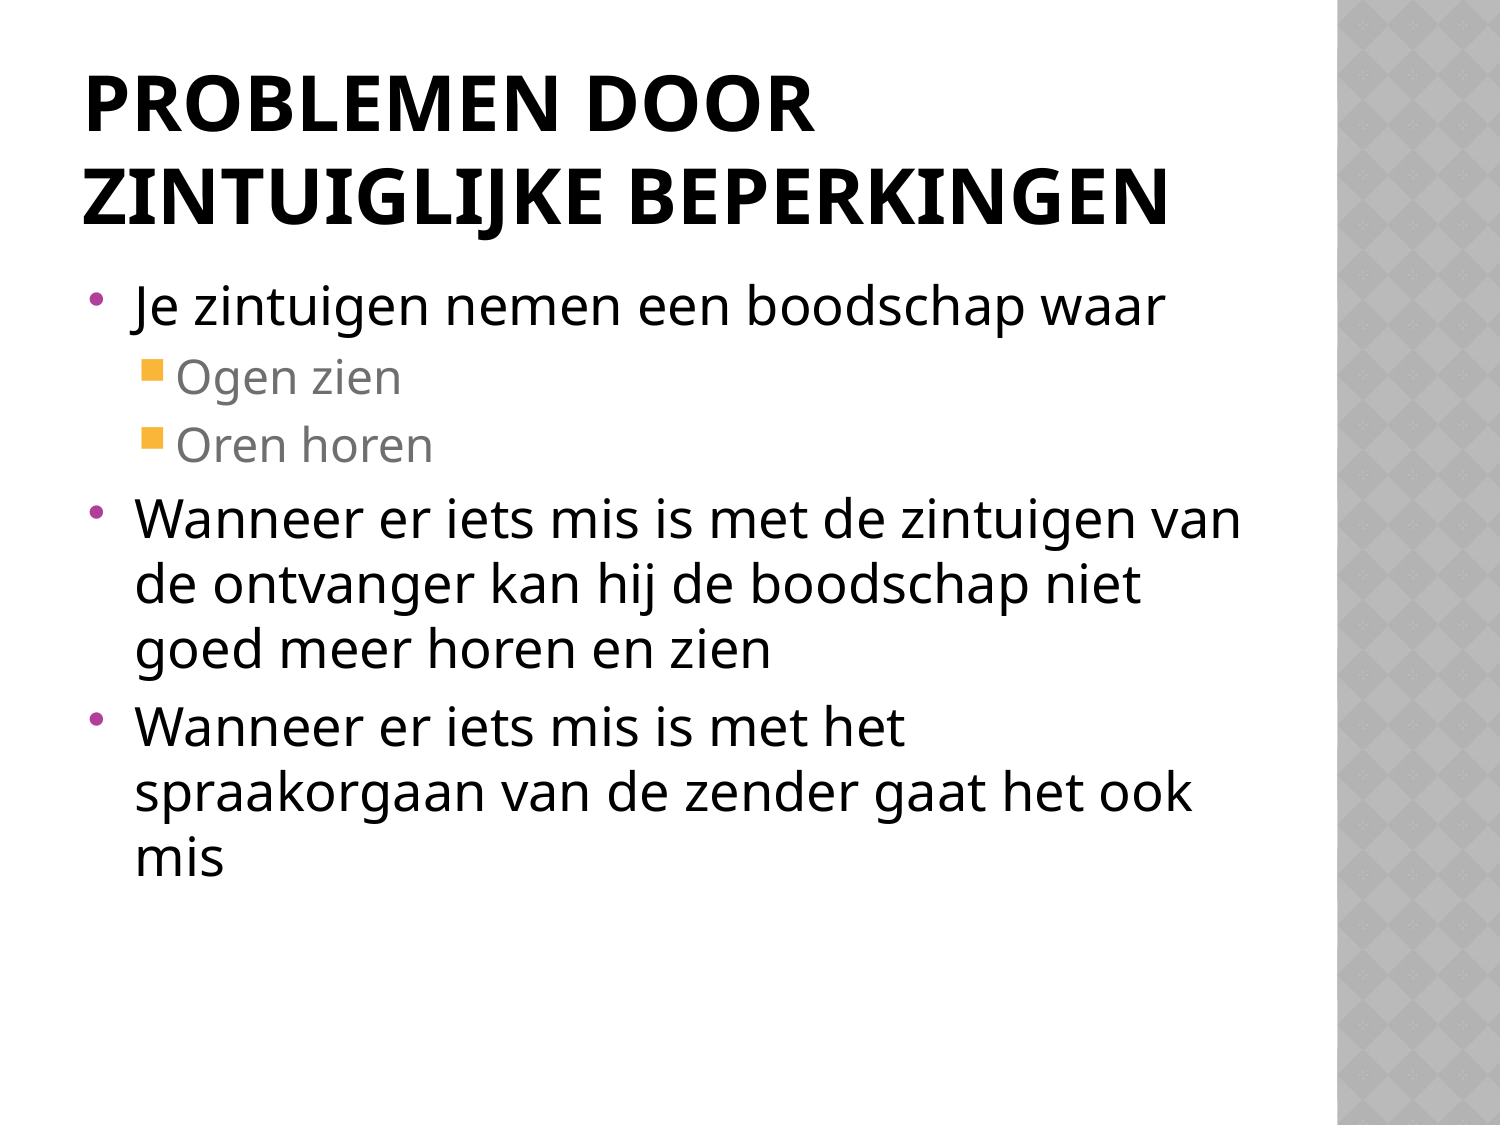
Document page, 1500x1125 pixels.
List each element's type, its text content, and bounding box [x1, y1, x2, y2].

list Je zintuigen nemen een boodschap waar Ogen zien Oren horen Wanneer er iets mis is met de zintuigen van de ontvanger kan hij de boodschap niet goed meer horen en zien Wanneer er iets mis is met het spraakorgaan van de zender gaat het ook mis [75, 264, 1263, 1059]
title Problemen door zintuiglijke beperkingen [75, 52, 1263, 240]
